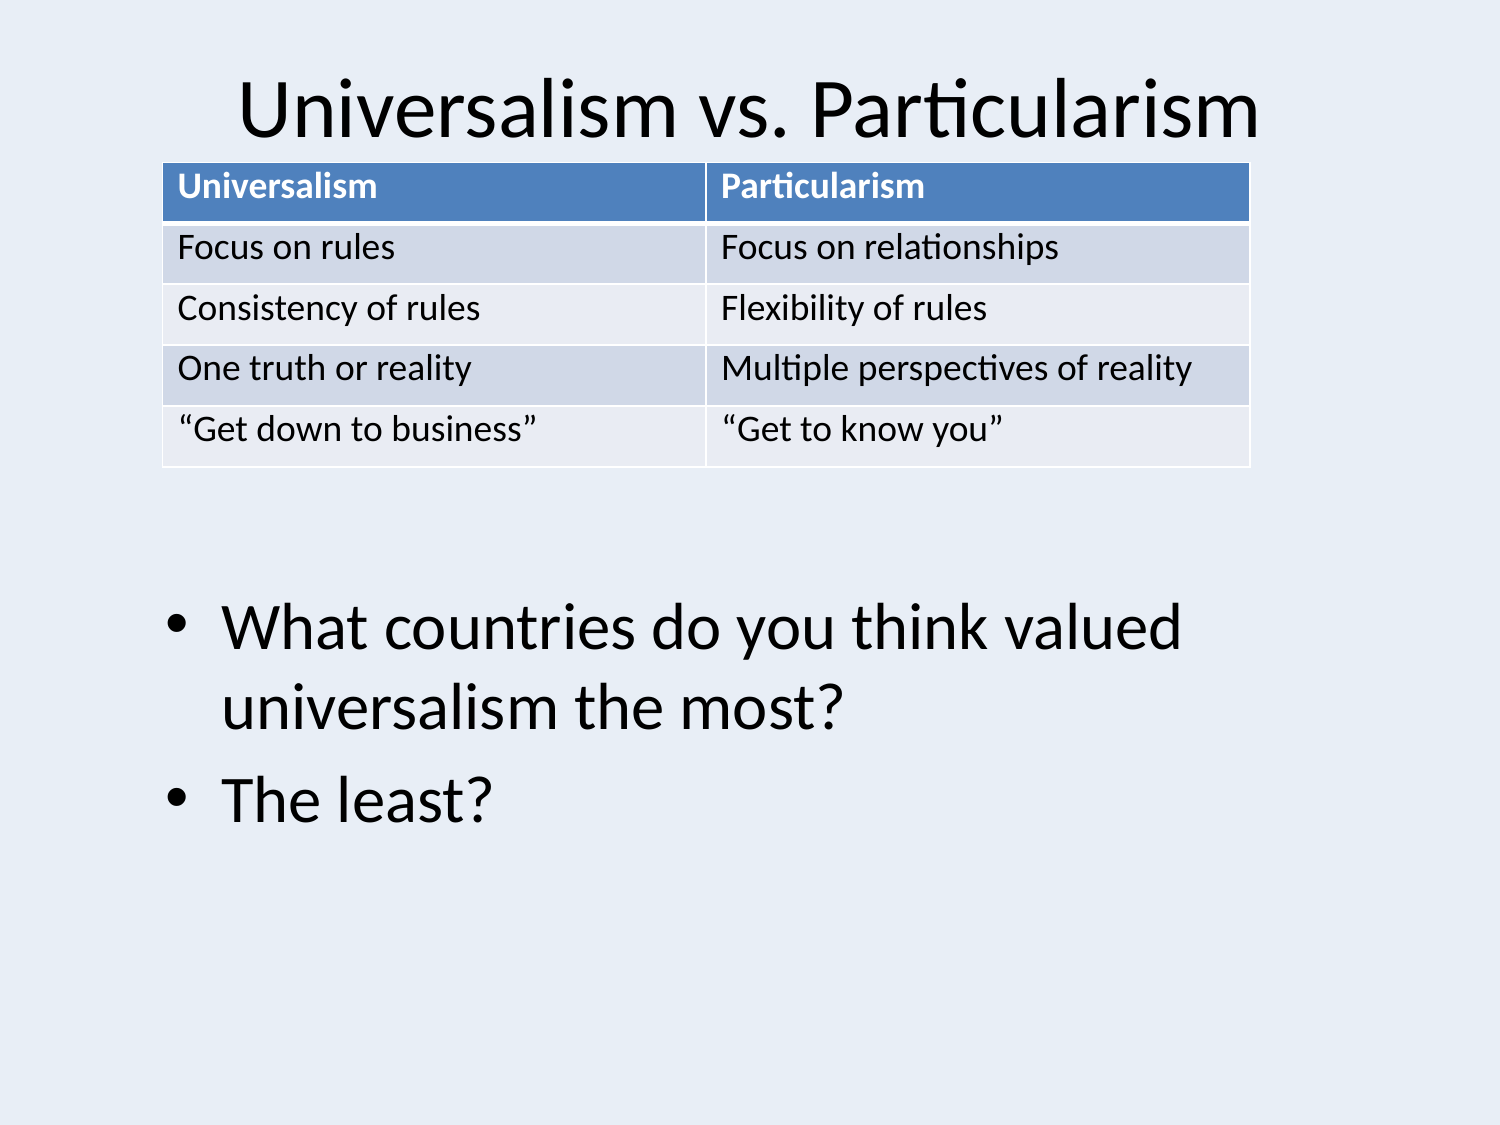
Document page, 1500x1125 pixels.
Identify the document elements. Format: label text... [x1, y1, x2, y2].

table_cell Consistency of rules [163, 285, 705, 344]
list What countries do you think valued universalism the most? The least? [150, 575, 1313, 925]
table_cell One truth or reality [163, 346, 705, 405]
table_cell Focus on rules [163, 226, 705, 283]
table_cell “Get down to business” [163, 407, 705, 466]
table_cell Multiple perspectives of reality [707, 346, 1249, 405]
table_cell “Get to know you” [707, 407, 1249, 466]
title Universalism vs. Particularism [75, 45, 1425, 163]
table_header Particularism [707, 163, 1249, 221]
table_cell Flexibility of rules [707, 285, 1249, 344]
table_header Universalism [163, 163, 705, 221]
table_cell Focus on relationships [707, 226, 1249, 283]
